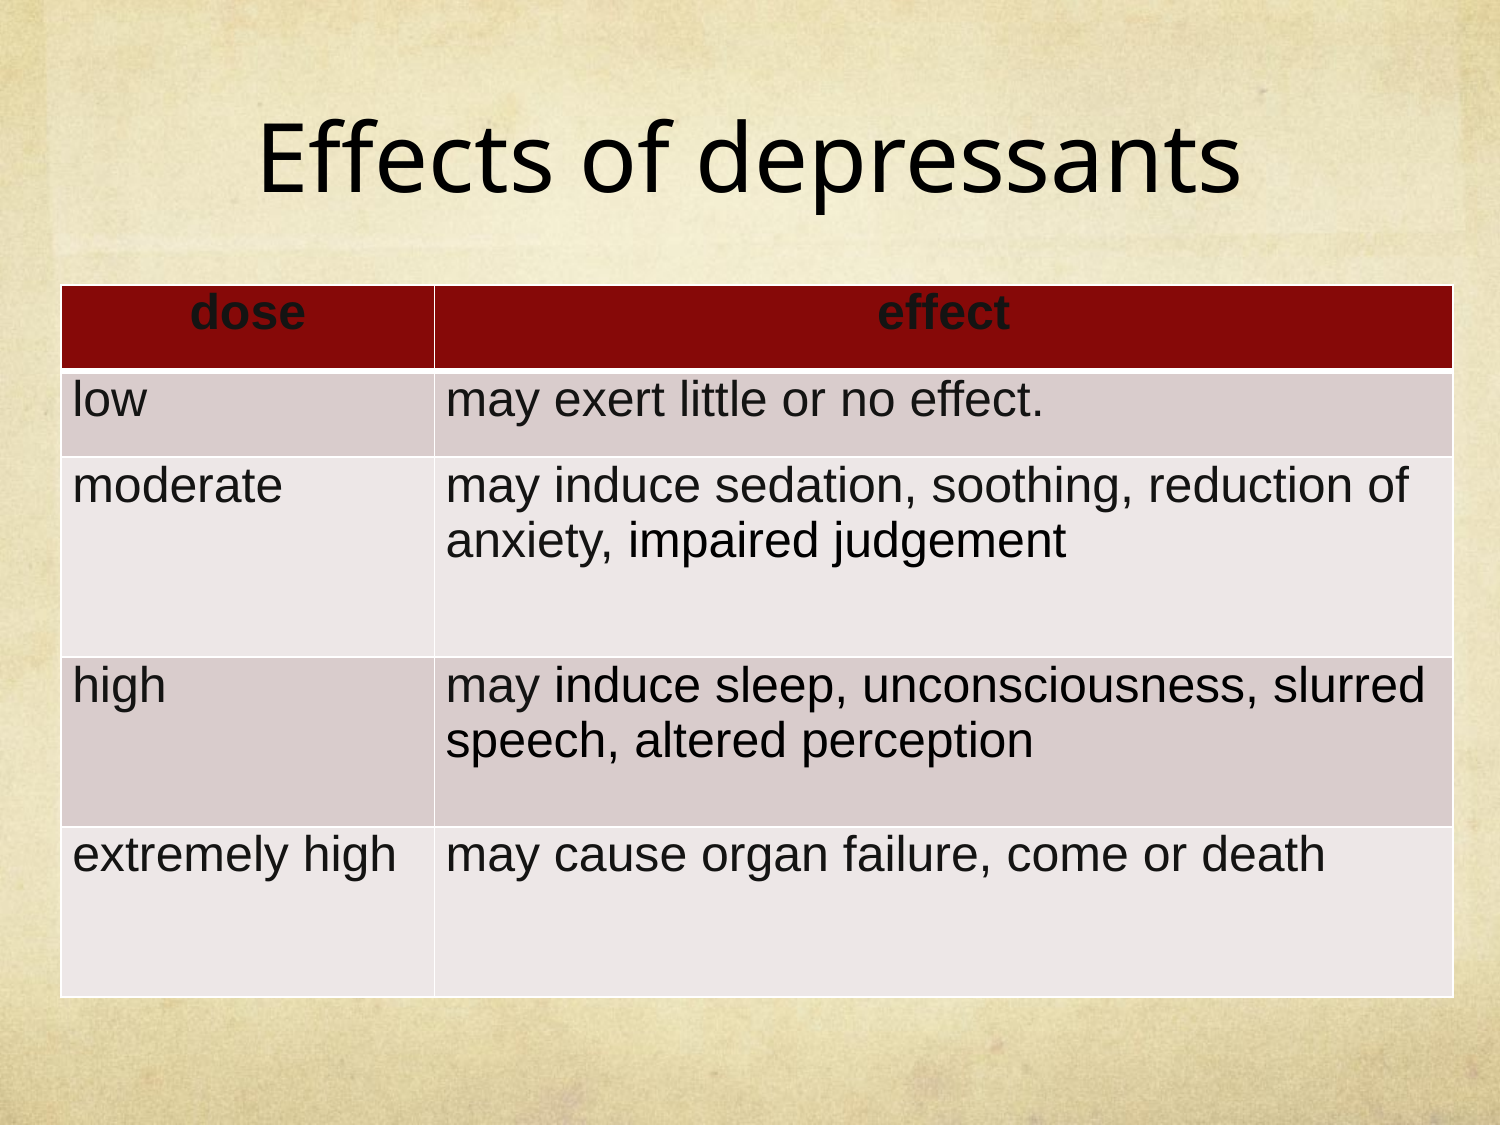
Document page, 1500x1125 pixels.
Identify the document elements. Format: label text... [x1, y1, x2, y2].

title Effects of depressants [150, 82, 1350, 225]
table_cell high [62, 658, 434, 826]
table_cell may induce sleep, unconsciousness, slurred speech, altered perception [435, 658, 1452, 826]
table_header effect [435, 286, 1452, 368]
table_cell may induce sedation, soothing, reduction of anxiety, impaired judgement [435, 458, 1452, 656]
table_cell extremely high [62, 828, 434, 996]
table_header dose [62, 286, 434, 368]
table_cell may exert little or no effect. [435, 374, 1452, 456]
table_cell moderate [62, 458, 434, 656]
picture [0, 0, 1500, 1125]
table_cell may cause organ failure, come or death [435, 828, 1452, 996]
table_cell low [62, 374, 434, 456]
